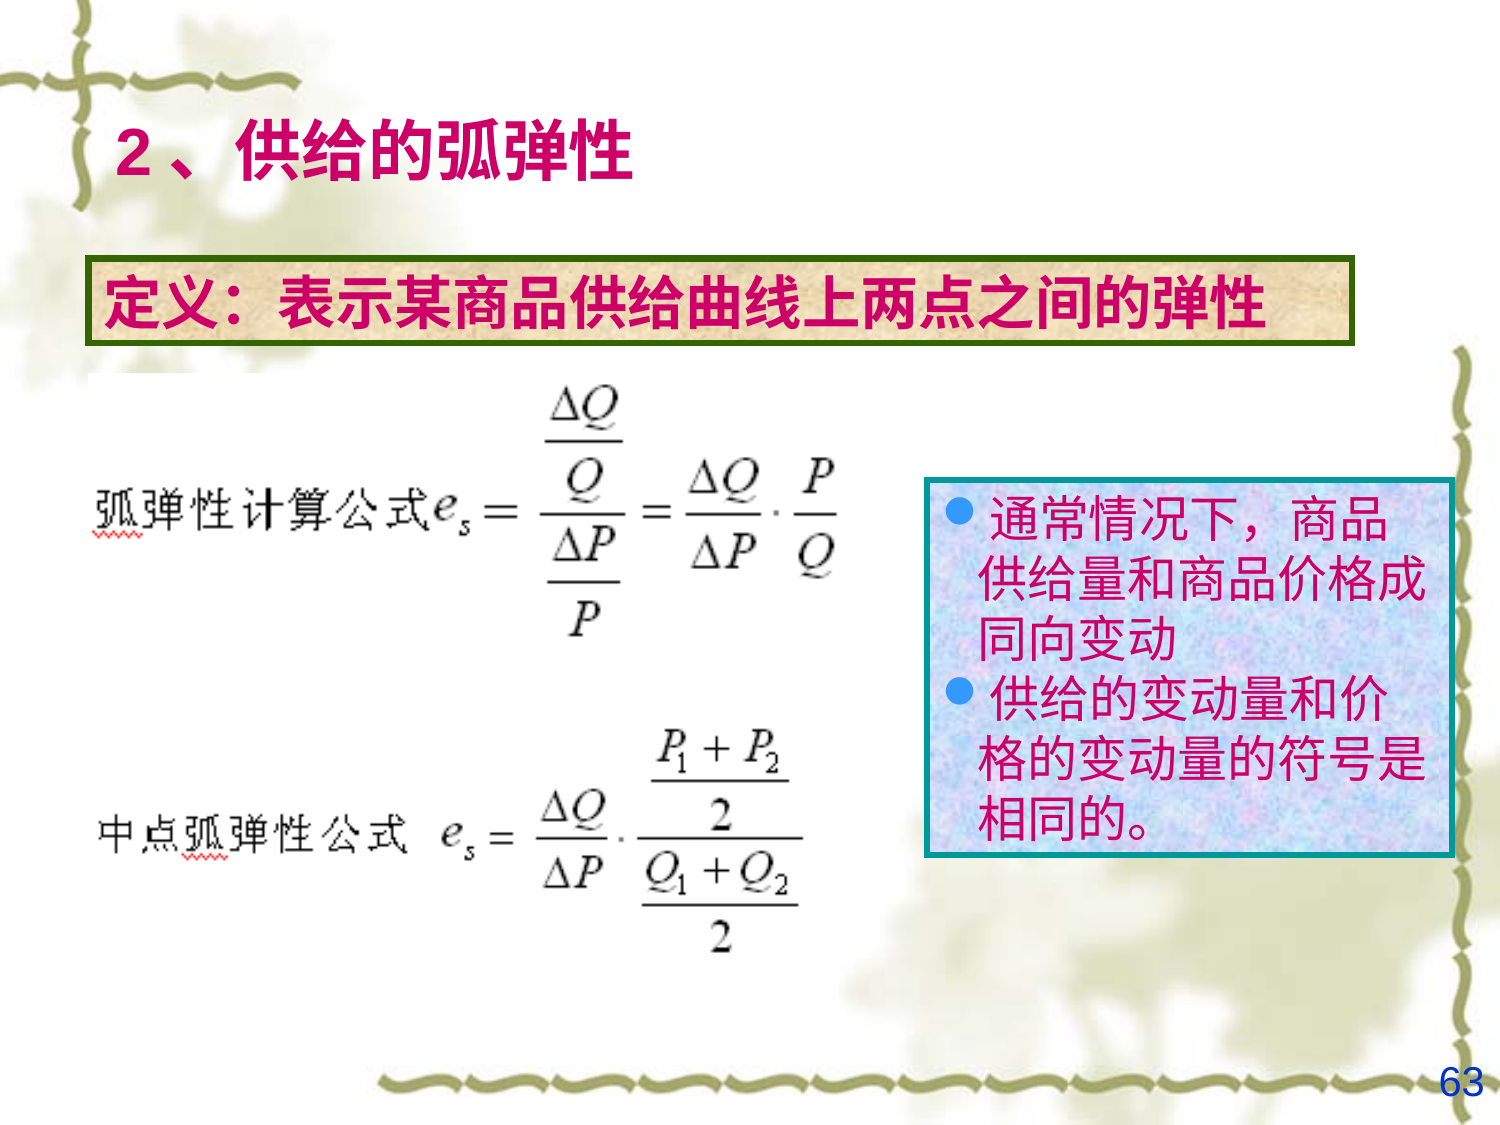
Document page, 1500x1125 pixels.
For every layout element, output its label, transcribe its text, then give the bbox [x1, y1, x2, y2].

picture [0, 0, 1500, 1125]
title 2、供给的弧弹性 [100, 101, 1412, 197]
slide_number 63 [1080, 1046, 1500, 1125]
text_box 通常情况下，商品供给量和商品价格成同向变动 供给的变动量和价格的变动量的符号是相同的。 [927, 480, 1452, 855]
text_box 定义：表示某商品供给曲线上两点之间的弹性 [88, 258, 1353, 344]
